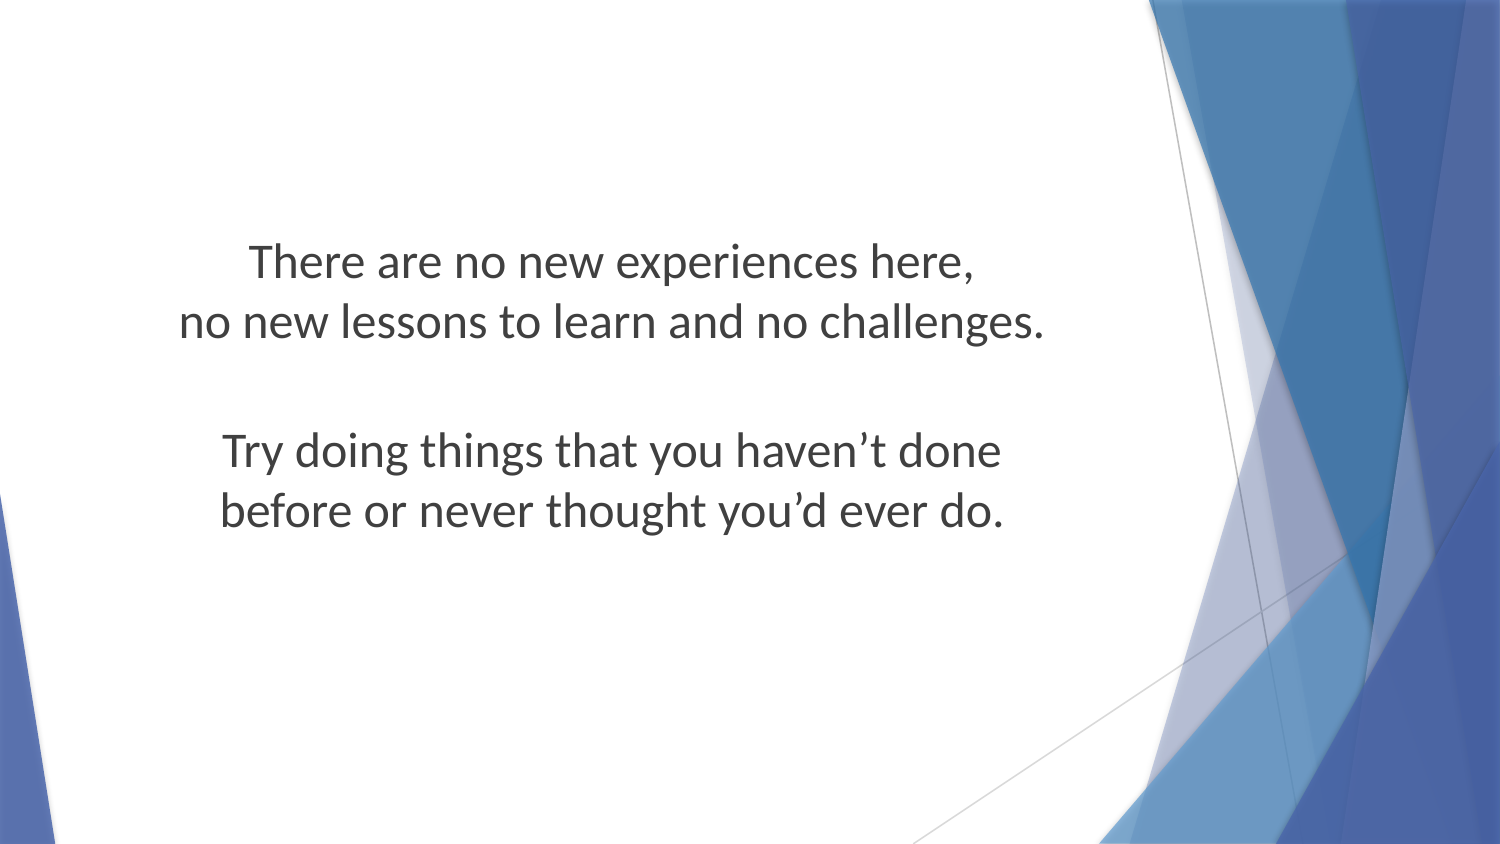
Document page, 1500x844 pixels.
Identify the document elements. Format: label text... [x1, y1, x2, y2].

text_box Try doing things that you haven’t done before or never thought you’d ever do. [83, 410, 1141, 564]
list There are no new experiences here, no new lessons to learn and no challenges. [83, 221, 1141, 363]
